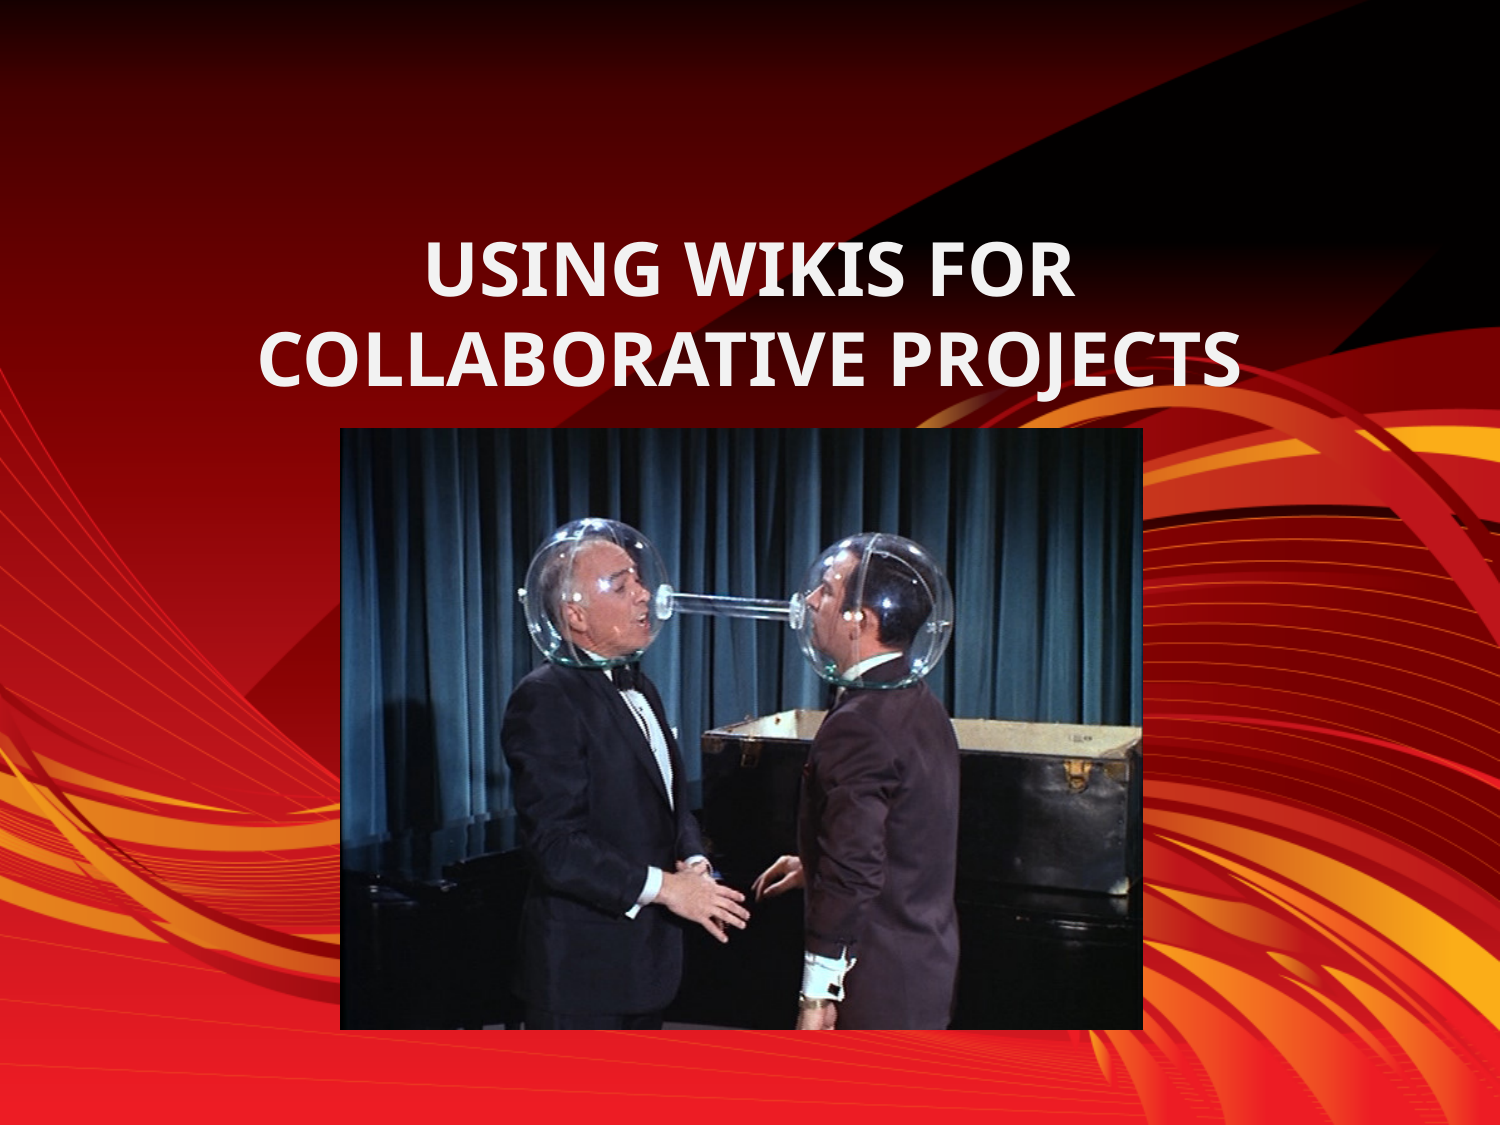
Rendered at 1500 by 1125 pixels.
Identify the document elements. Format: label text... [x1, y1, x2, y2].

title USING WIKIS FOR COLLABORATIVE PROJECTS [112, 61, 1388, 472]
picture [0, 0, 1500, 1125]
